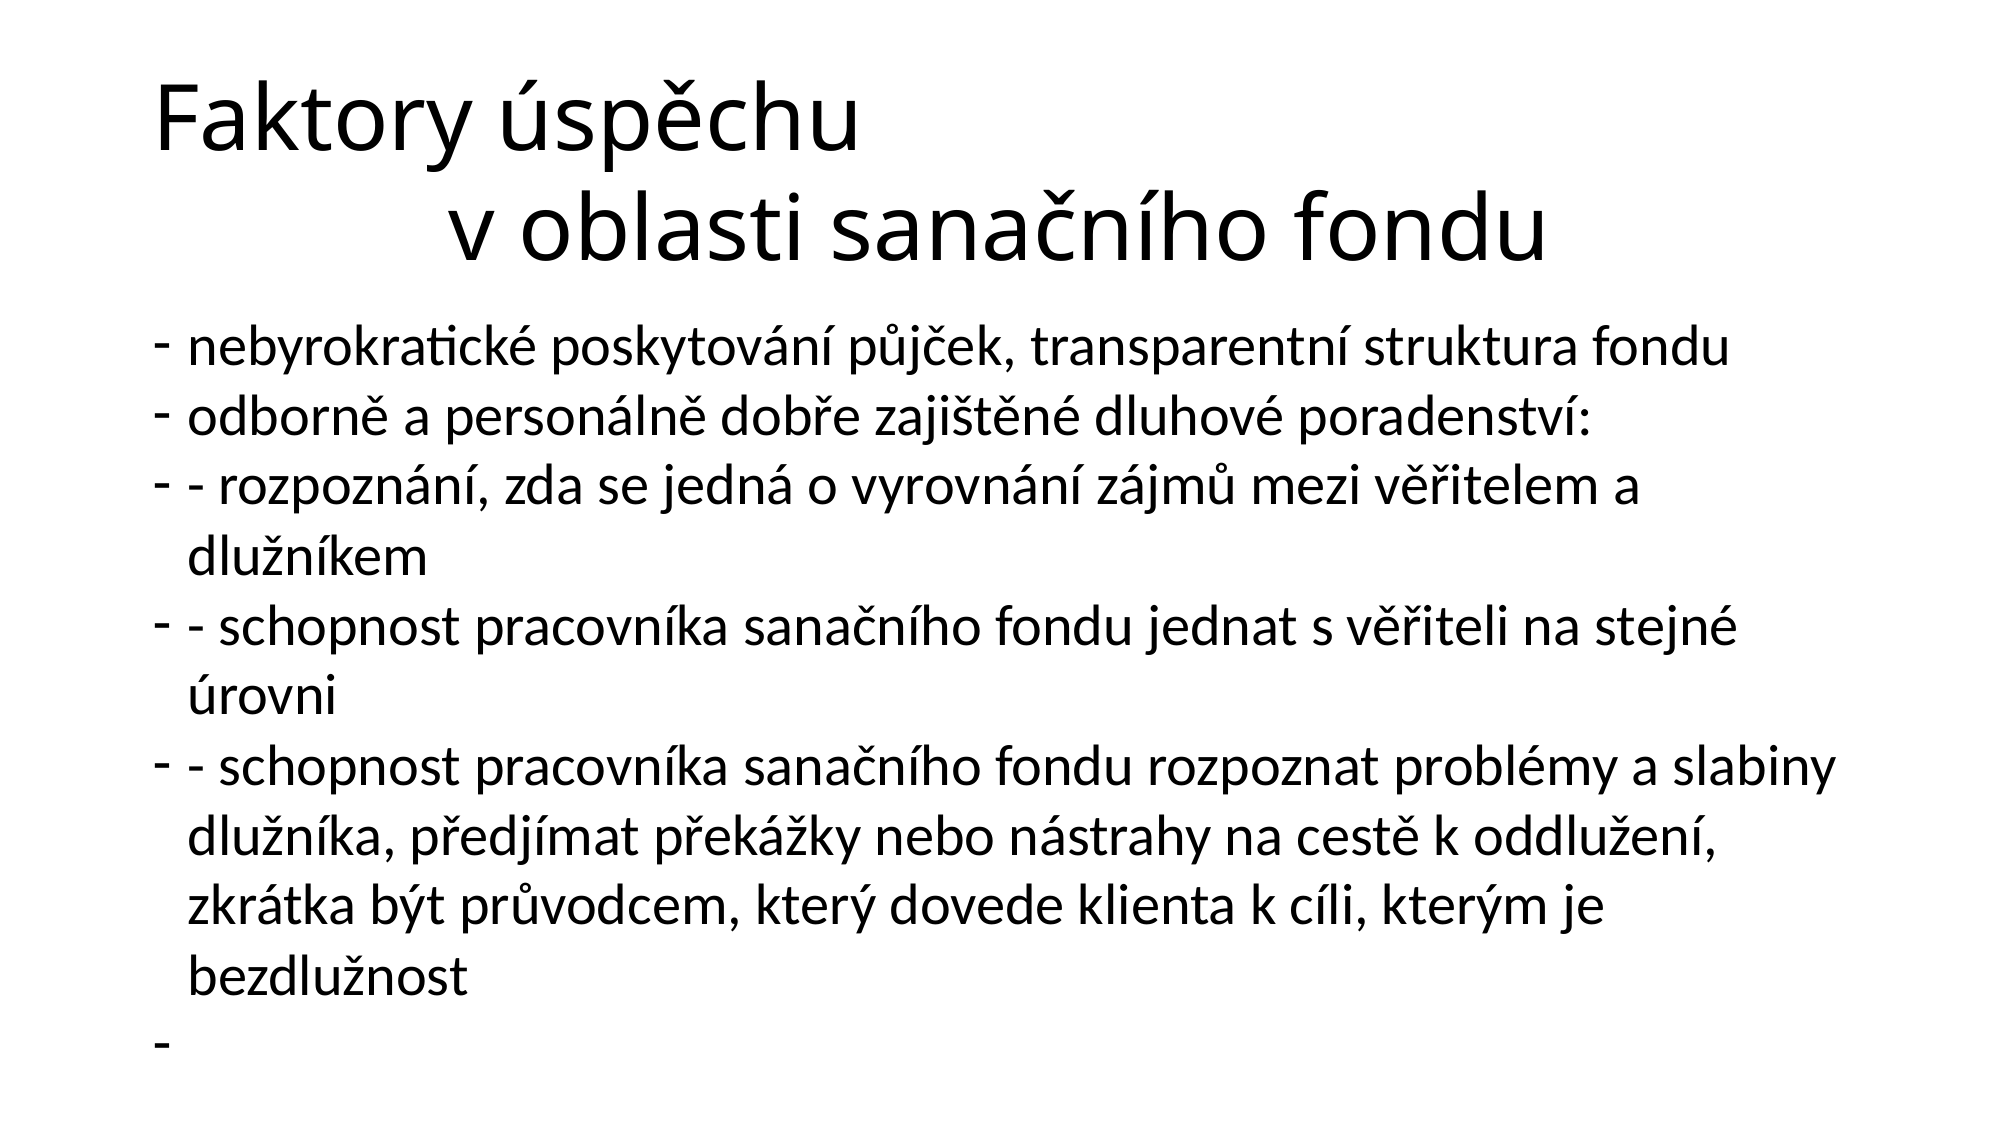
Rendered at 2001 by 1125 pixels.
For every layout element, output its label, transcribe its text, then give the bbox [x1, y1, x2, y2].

text_box Faktory úspěchu v oblasti sanačního fondu [137, 59, 1863, 278]
text_box nebyrokratické poskytování půjček, transparentní struktura fondu odborně a personálně dobře zajištěné dluhové poradenství: - rozpoznání, zda se jedná o vyrovnání zájmů mezi věřitelem a dlužníkem - schopnost pracovníka sanačního fondu jednat s věřiteli na stejné úrovni - schopnost pracovníka sanačního fondu rozpoznat problémy a slabiny dlužníka, předjímat překážky nebo nástrahy na cestě k oddlužení, zkrátka být průvodcem, který dovede klienta k cíli, kterým je bezdlužnost [137, 299, 1863, 1014]
